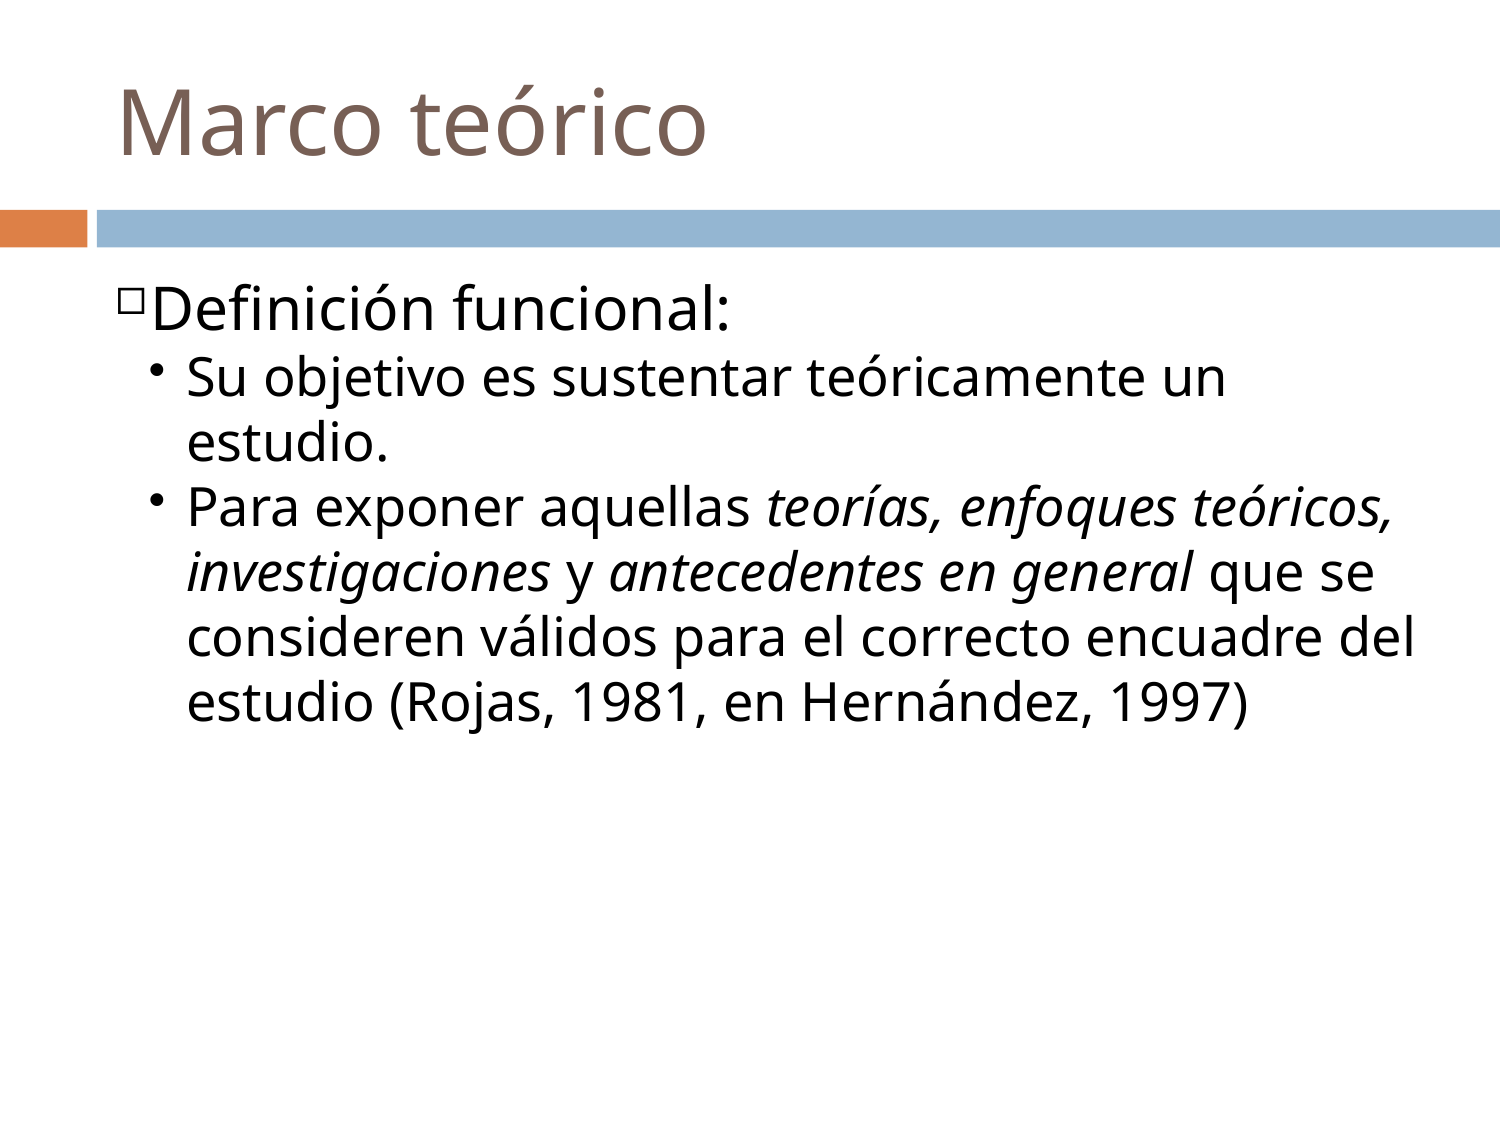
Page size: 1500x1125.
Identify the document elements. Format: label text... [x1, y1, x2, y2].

text_box Definición funcional: Su objetivo es sustentar teóricamente un estudio. Para exponer aquellas teorías, enfoques teóricos, investigaciones y antecedentes en general que se consideren válidos para el correcto encuadre del estudio (Rojas, 1981, en Hernández, 1997) [100, 262, 1438, 1000]
text_box Marco teórico [100, 37, 1438, 200]
